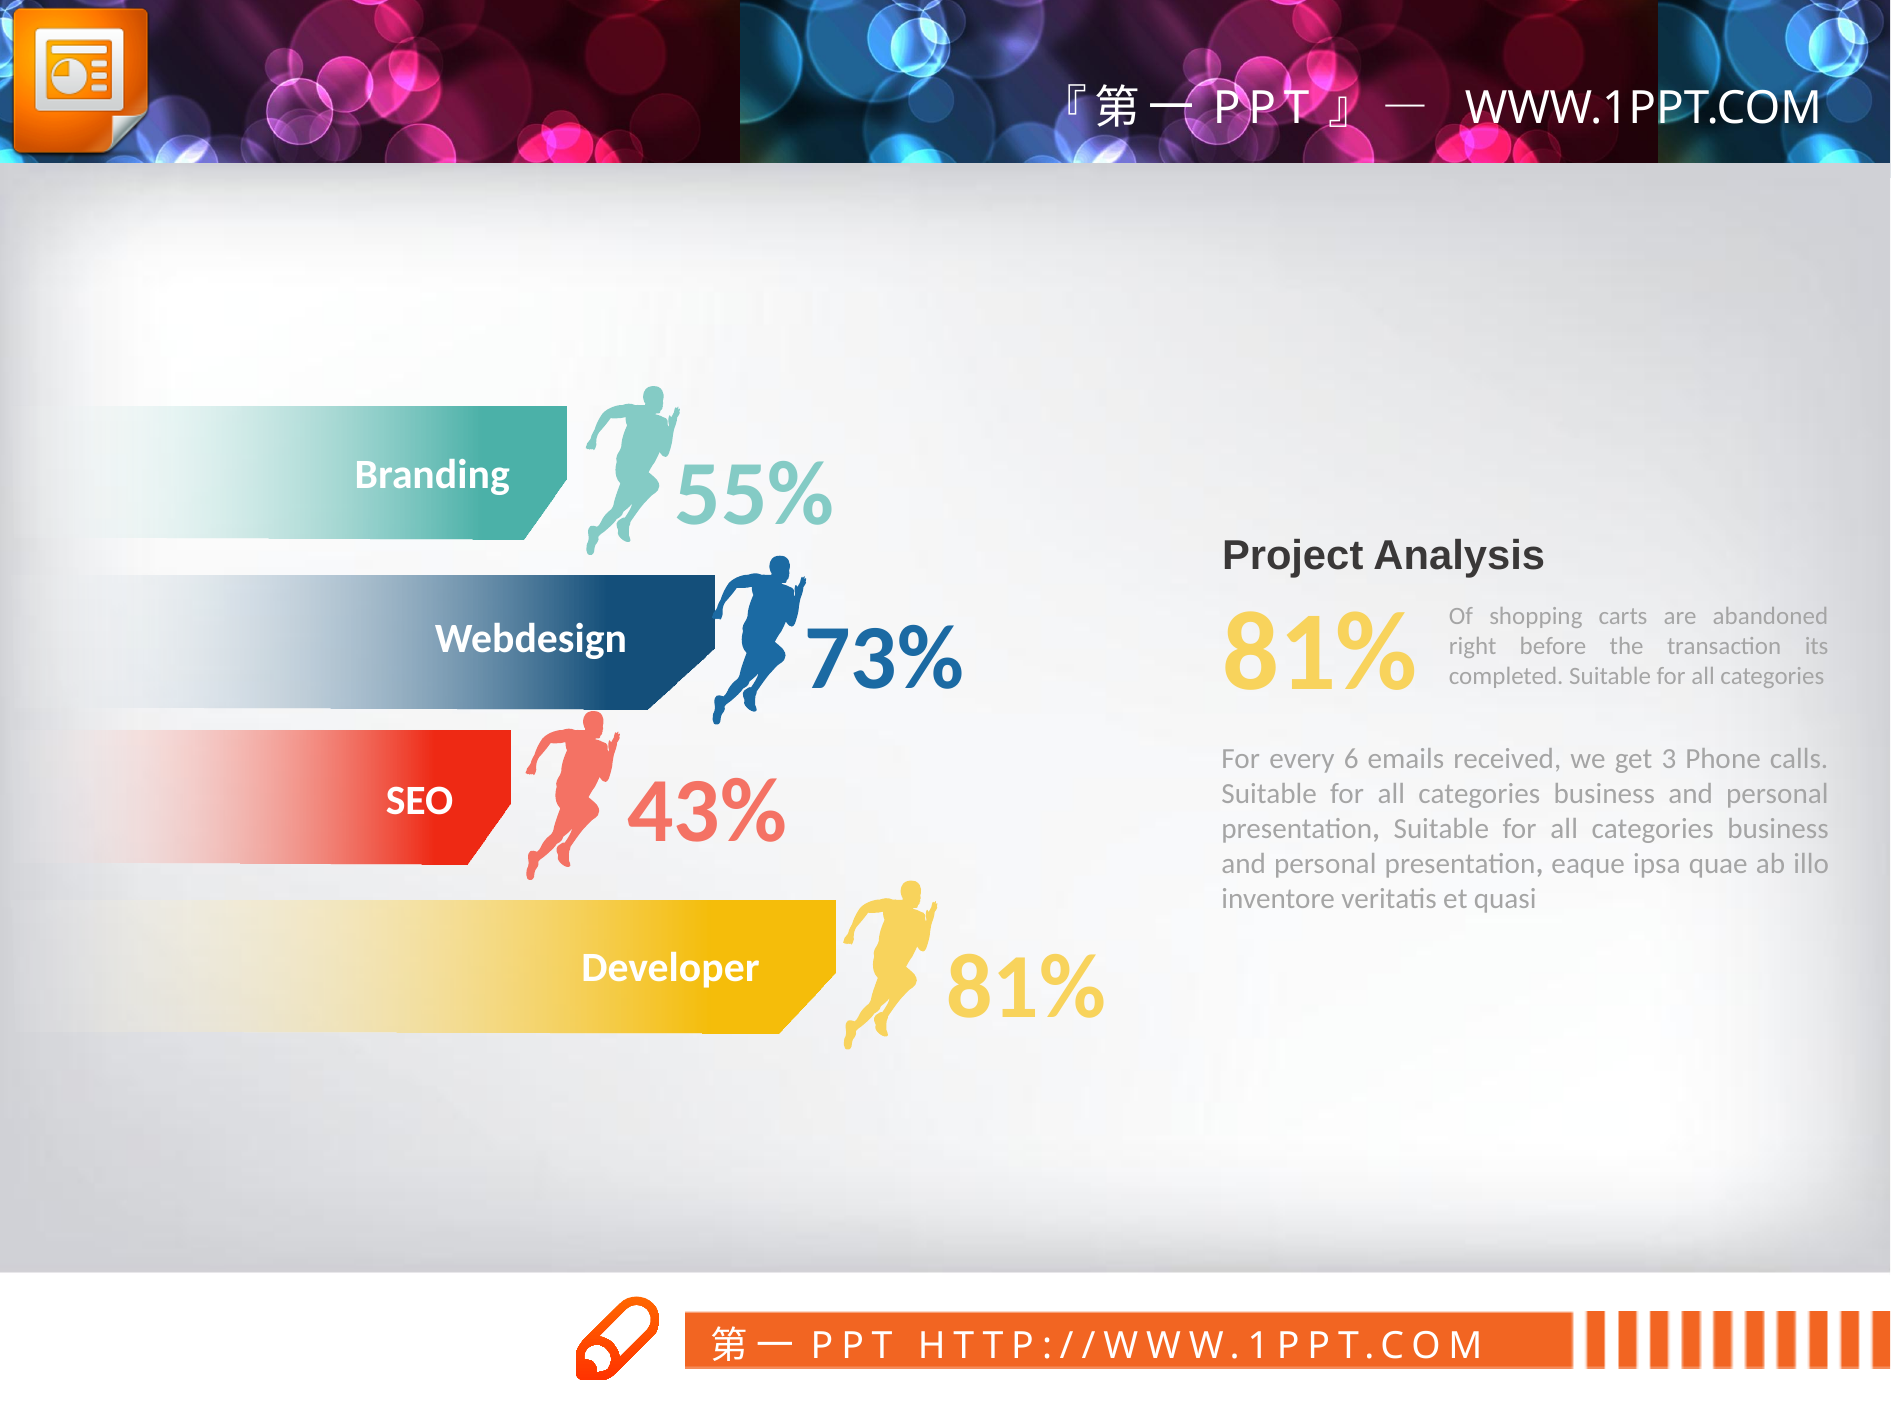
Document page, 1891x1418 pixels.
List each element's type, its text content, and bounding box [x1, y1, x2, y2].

text_box [843, 880, 938, 1050]
text_box [712, 555, 807, 725]
text_box [585, 386, 680, 555]
text_box Branding [339, 439, 525, 504]
text_box [11, 406, 567, 540]
text_box [525, 711, 620, 880]
picture [0, 0, 1891, 1275]
text_box Developer [566, 932, 775, 997]
text_box Of shopping carts are abandoned right before the transaction its completed. Suitable for all categories [1434, 592, 1844, 698]
text_box SEO [370, 765, 469, 831]
text_box Webdesign [419, 603, 642, 668]
text_box [11, 575, 715, 710]
text_box 81% [931, 918, 1122, 1043]
text_box [11, 730, 511, 865]
text_box 73% [789, 589, 980, 714]
picture [685, 1311, 1891, 1369]
text_box 55% [659, 425, 850, 551]
text_box For every 6 emails received, we get 3 Phone calls. Suitable for all categories business and personal presentation, Suitable for all categories business and personal presentation, eaque ipsa quae ab illo inventore veritatis et quasi [1206, 732, 1844, 957]
text_box 81% [1207, 569, 1433, 720]
text_box 43% [612, 742, 803, 868]
text_box Project Analysis [1207, 520, 1561, 586]
text_box [11, 900, 836, 1034]
